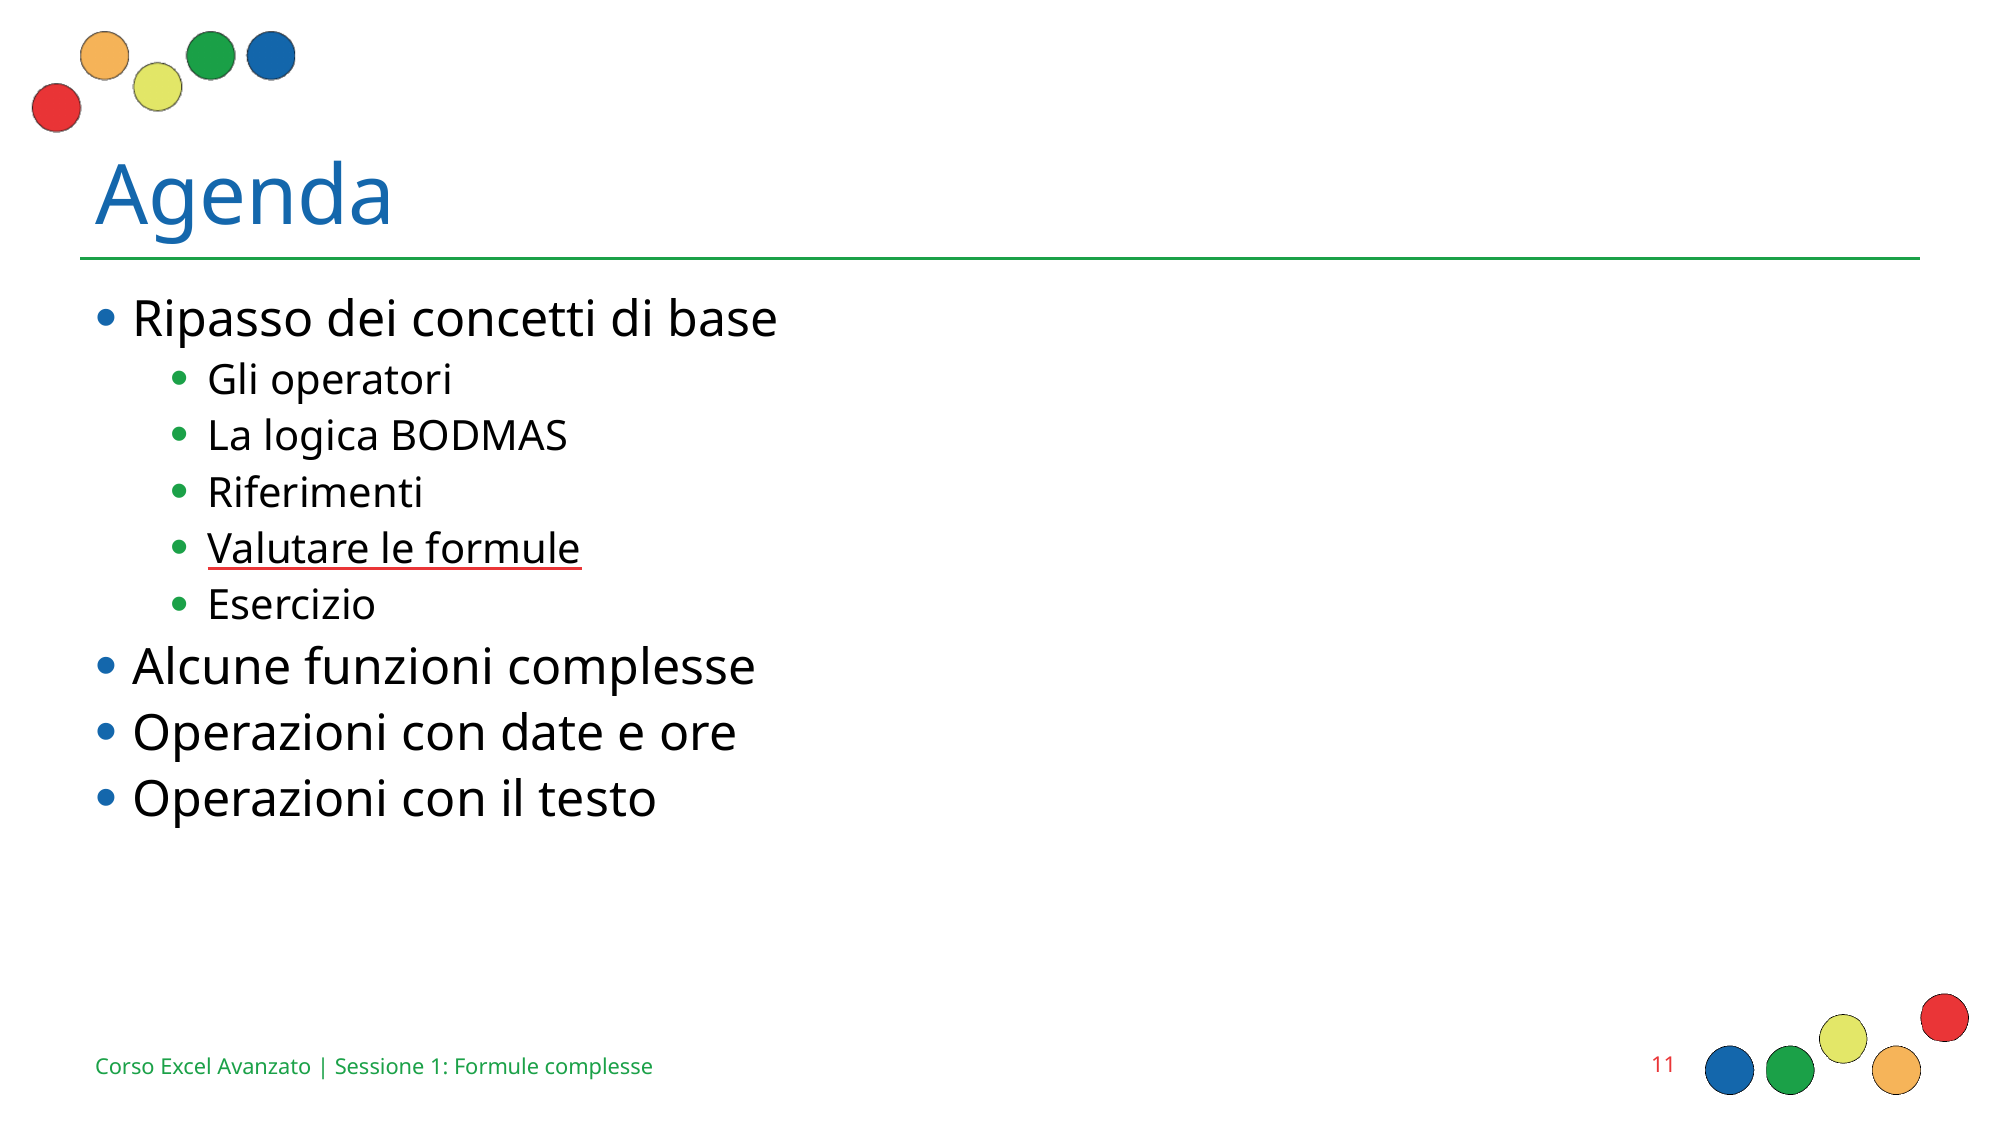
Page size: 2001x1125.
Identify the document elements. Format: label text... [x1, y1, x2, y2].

footer Corso Excel Avanzato | Sessione 1: Formule complesse [80, 1035, 1571, 1096]
list Ripasso dei concetti di base Gli operatori La logica BODMAS Riferimenti Valutare le formule Esercizio Alcune funzioni complesse Operazioni con date e ore Operazioni con il testo [80, 278, 1920, 1011]
slide_number 11 [1583, 1035, 1692, 1096]
picture [1704, 990, 1971, 1096]
title Agenda [80, 123, 1920, 259]
picture [29, 30, 295, 135]
